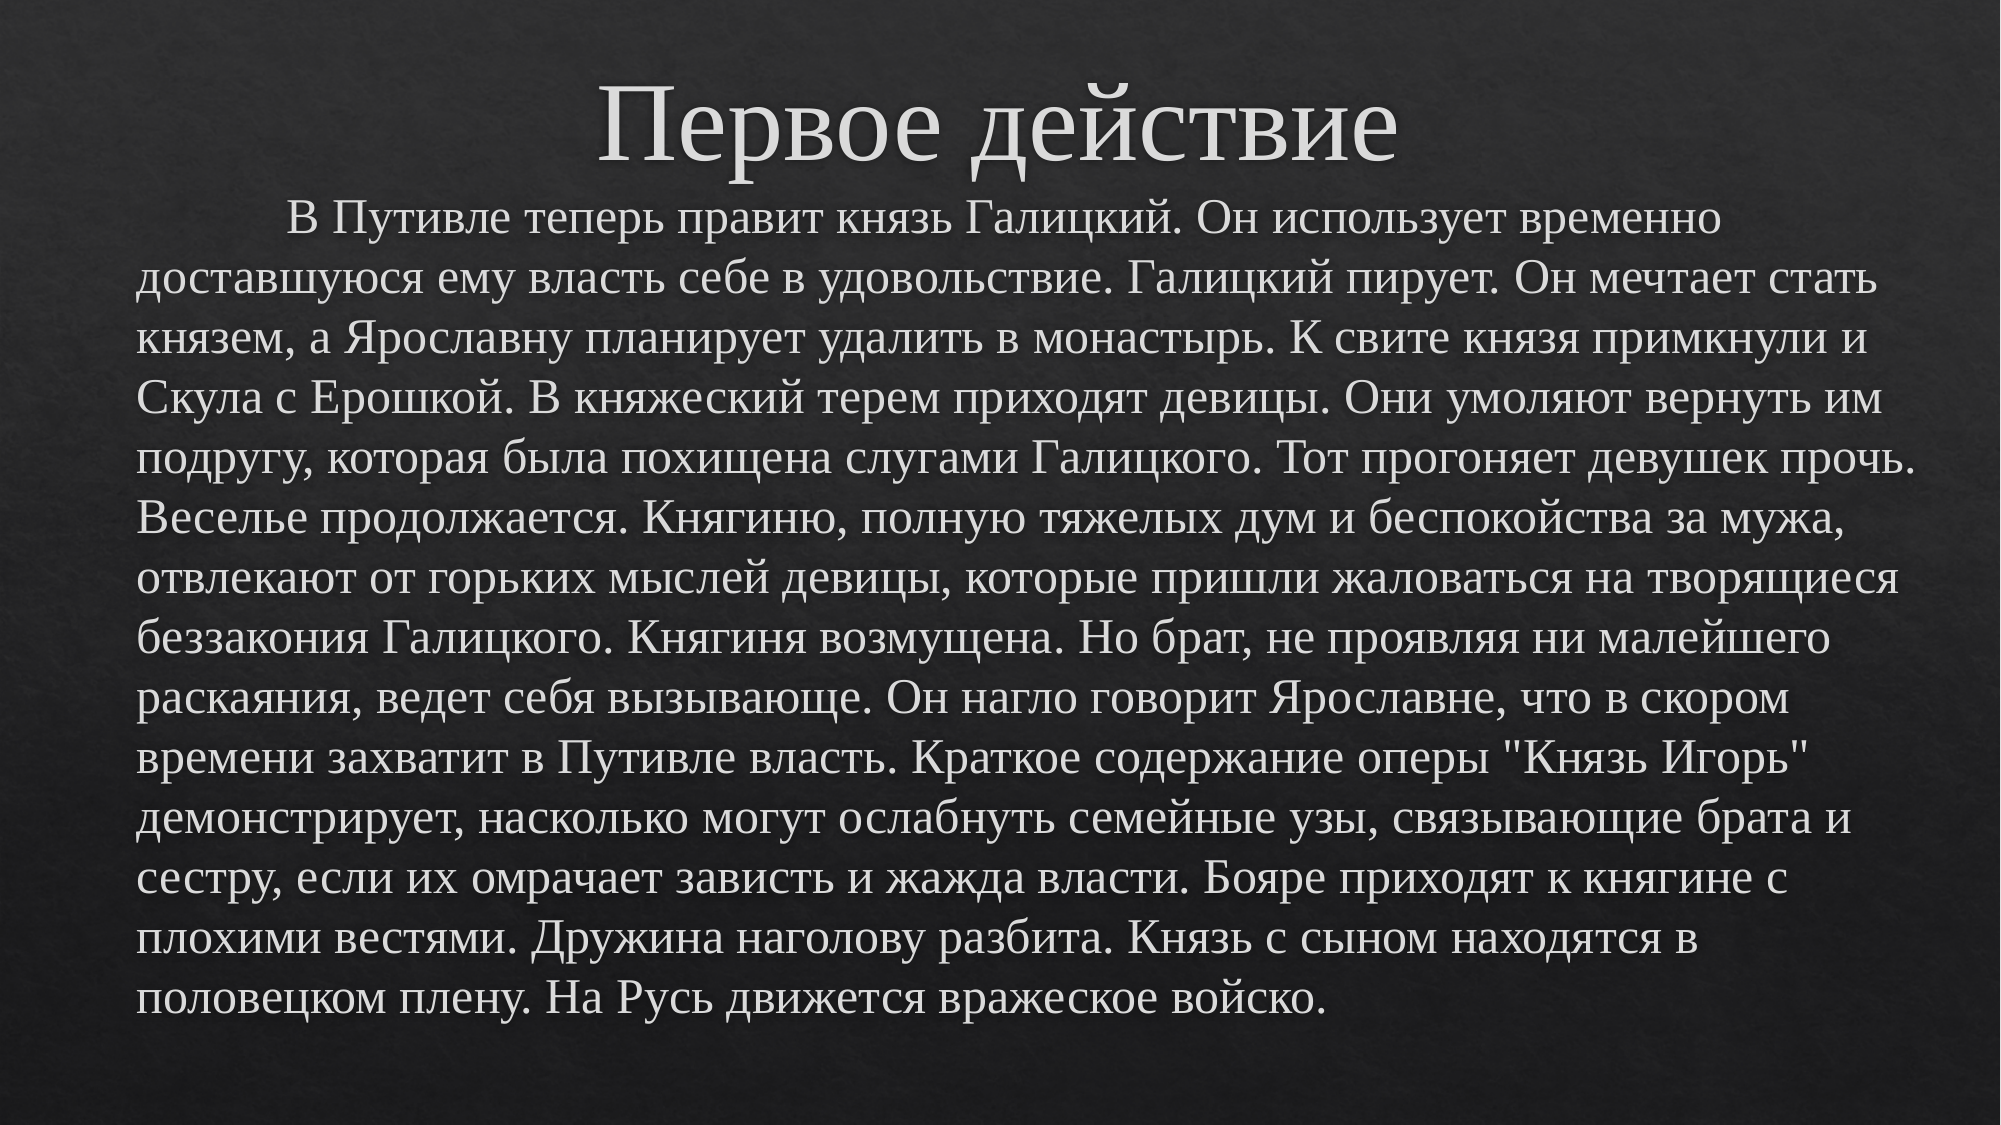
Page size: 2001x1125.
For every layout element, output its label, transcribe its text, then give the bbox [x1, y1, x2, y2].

title Первое действие [149, 35, 1849, 171]
list В Путивле теперь правит князь Галицкий. Он использует временно доставшуюся ему власть себе в удовольствие. Галицкий пирует. Он мечтает стать князем, а Ярославну планирует удалить в монастырь. К свите князя примкнули и Скула с Ерошкой. В княжеский терем приходят девицы. Они умоляют вернуть им подругу, которая была похищена слугами Галицкого. Тот прогоняет девушек прочь. Веселье продолжается. Княгиню, полную тяжелых дум и беспокойства за мужа, отвлекают от горьких мыслей девицы, которые пришли жаловаться на творящиеся беззакония Галицкого. Княгиня возмущена. Но брат, не проявляя ни малейшего раскаяния, ведет себя вызывающе. Он нагло говорит Ярославне, что в скором времени захватит в Путивле власть. Краткое содержание оперы "Князь Игорь" демонстрирует, насколько могут ослабнуть семейные узы, связывающие брата и сестру, если их омрачает зависть и жажда власти. Бояре приходят к княгине с плохими вестями. Дружина наголову разбита. Князь с сыном находятся в половецком плену. На Русь движется вражеское войско. [115, 175, 1946, 1031]
